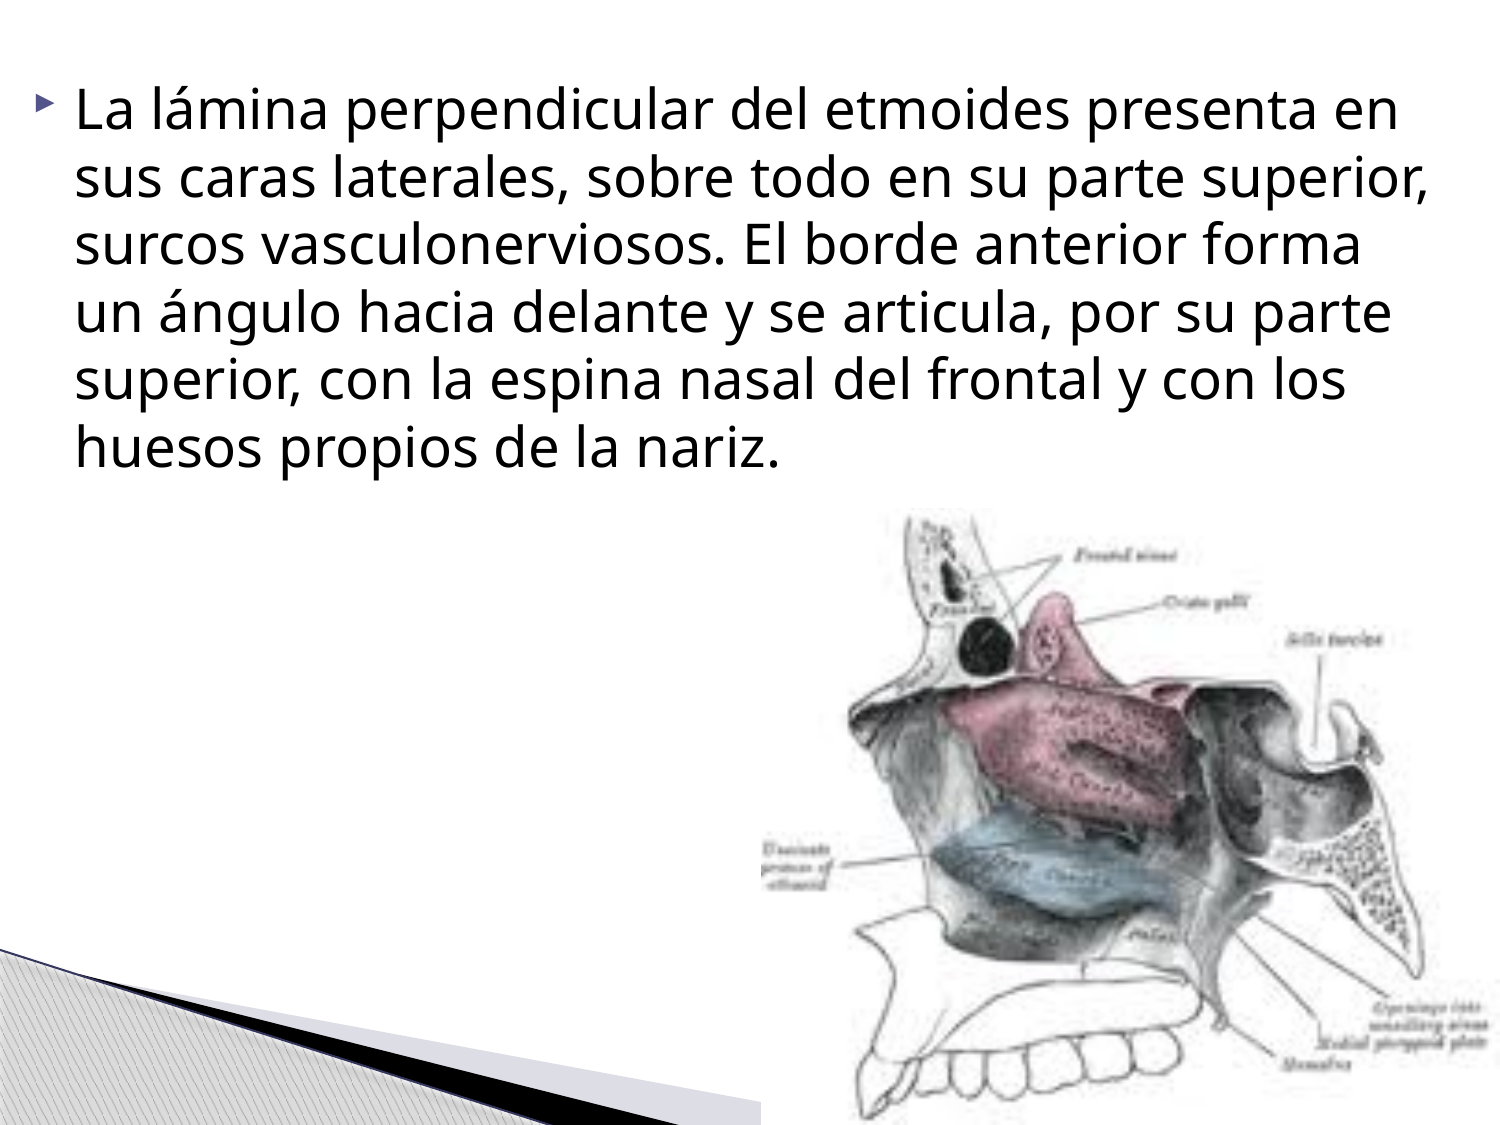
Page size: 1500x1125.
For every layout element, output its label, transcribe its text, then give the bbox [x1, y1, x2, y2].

picture [761, 508, 1500, 1125]
list La lámina perpendicular del etmoides presenta en sus caras laterales, sobre todo en su parte superior, surcos vasculonerviosos. El borde anterior forma un ángulo hacia delante y se articula, por su parte superior, con la espina nasal del frontal y con los huesos propios de la nariz. [0, 66, 1459, 986]
